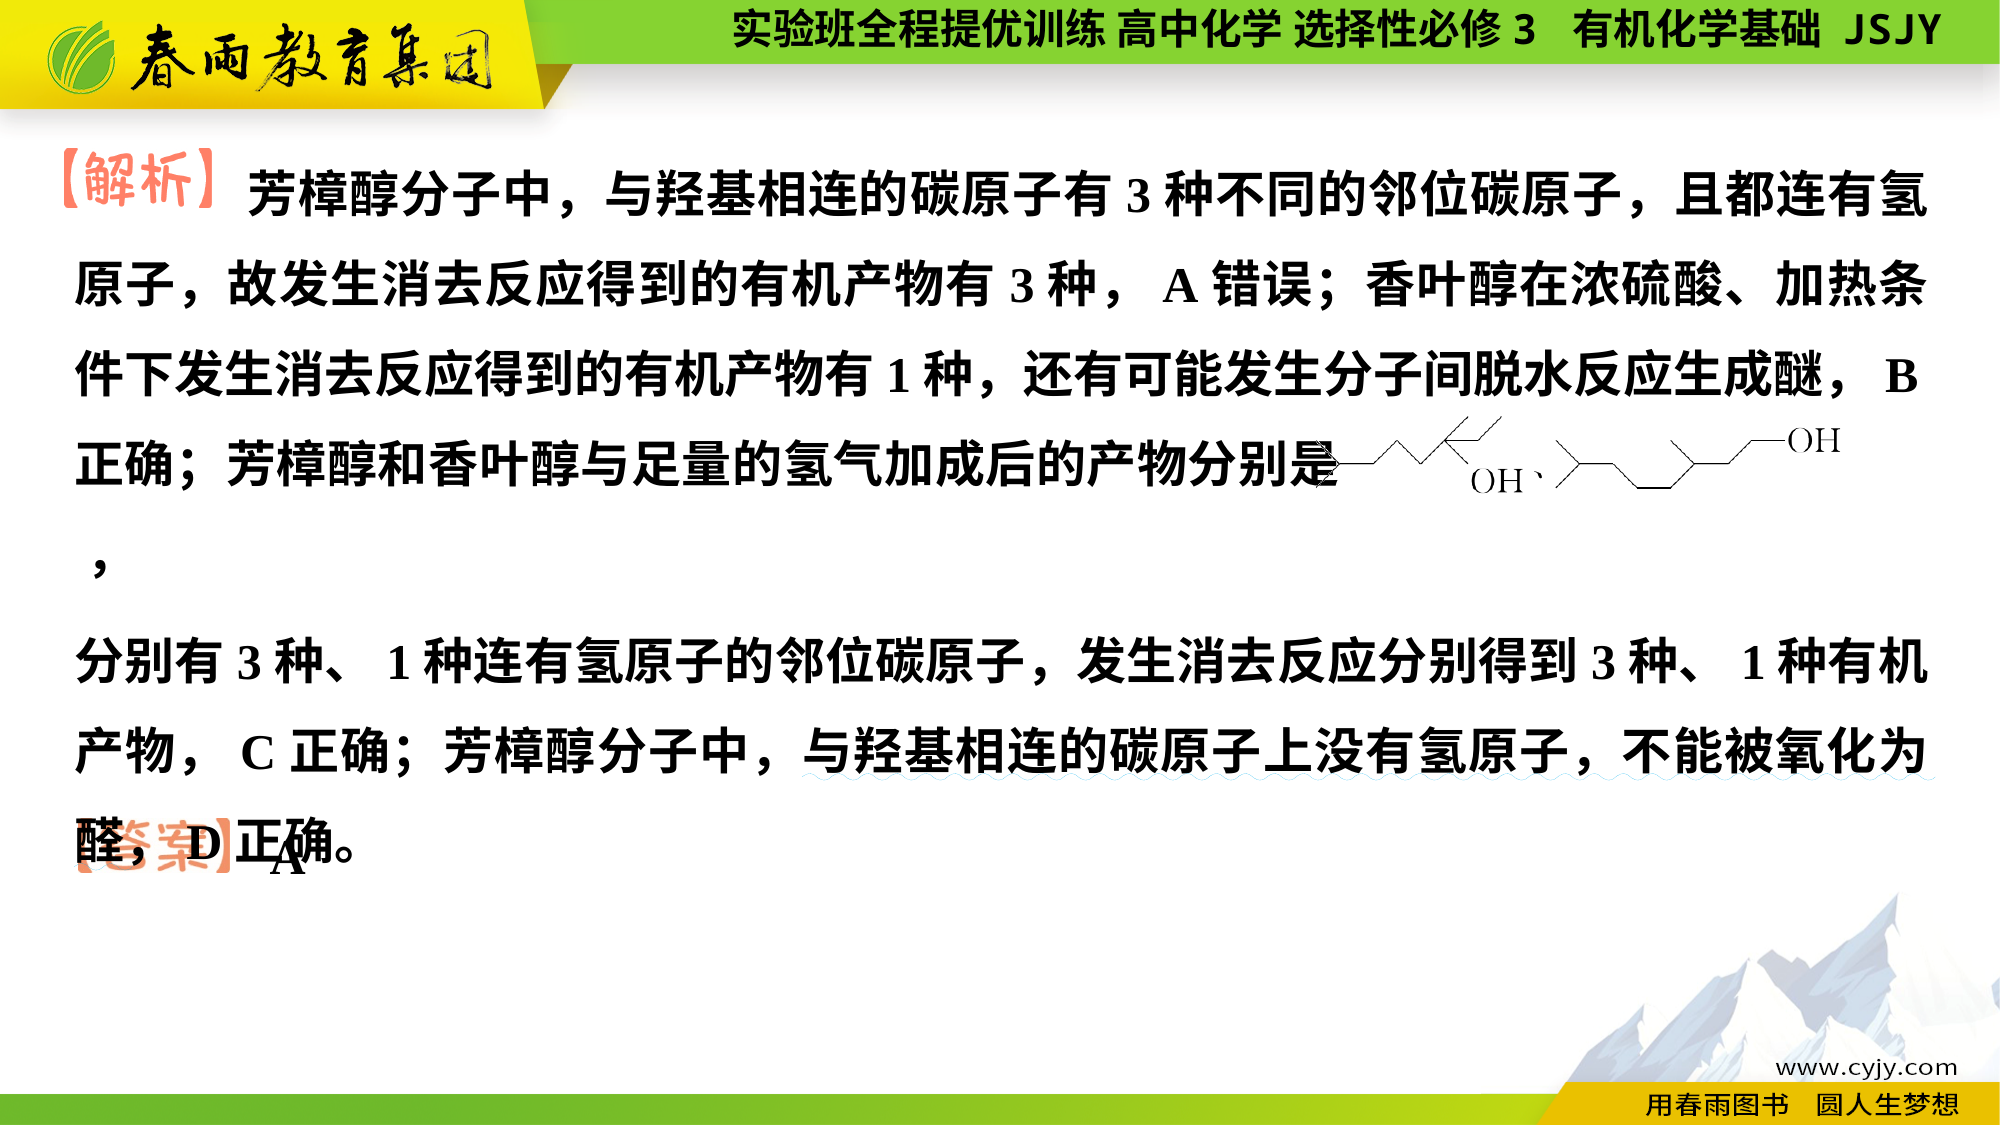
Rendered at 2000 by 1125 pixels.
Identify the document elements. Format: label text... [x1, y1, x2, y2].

text_box A [254, 787, 321, 892]
picture [0, 0, 2000, 1125]
list 芳樟醇分子中，与羟基相连的碳原子有3种不同的邻位碳原子，且都连有氢原子，故发生消去反应得到的有机产物有3种，A错误；香叶醇在浓硫酸、加热条件下发生消去反应得到的有机产物有1种，还有可能发生分子间脱水反应生成醚，B正确；芳樟醇和香叶醇与足量的氢气加成后的产物分别是 ， 分别有3种、1种连有氢原子的邻位碳原子，发生消去反应分别得到3种、1种有机产物，C正确；芳樟醇分子中，与羟基相连的碳原子上没有氢原子，不能被氧化为醛，D正确。 [59, 125, 1944, 794]
